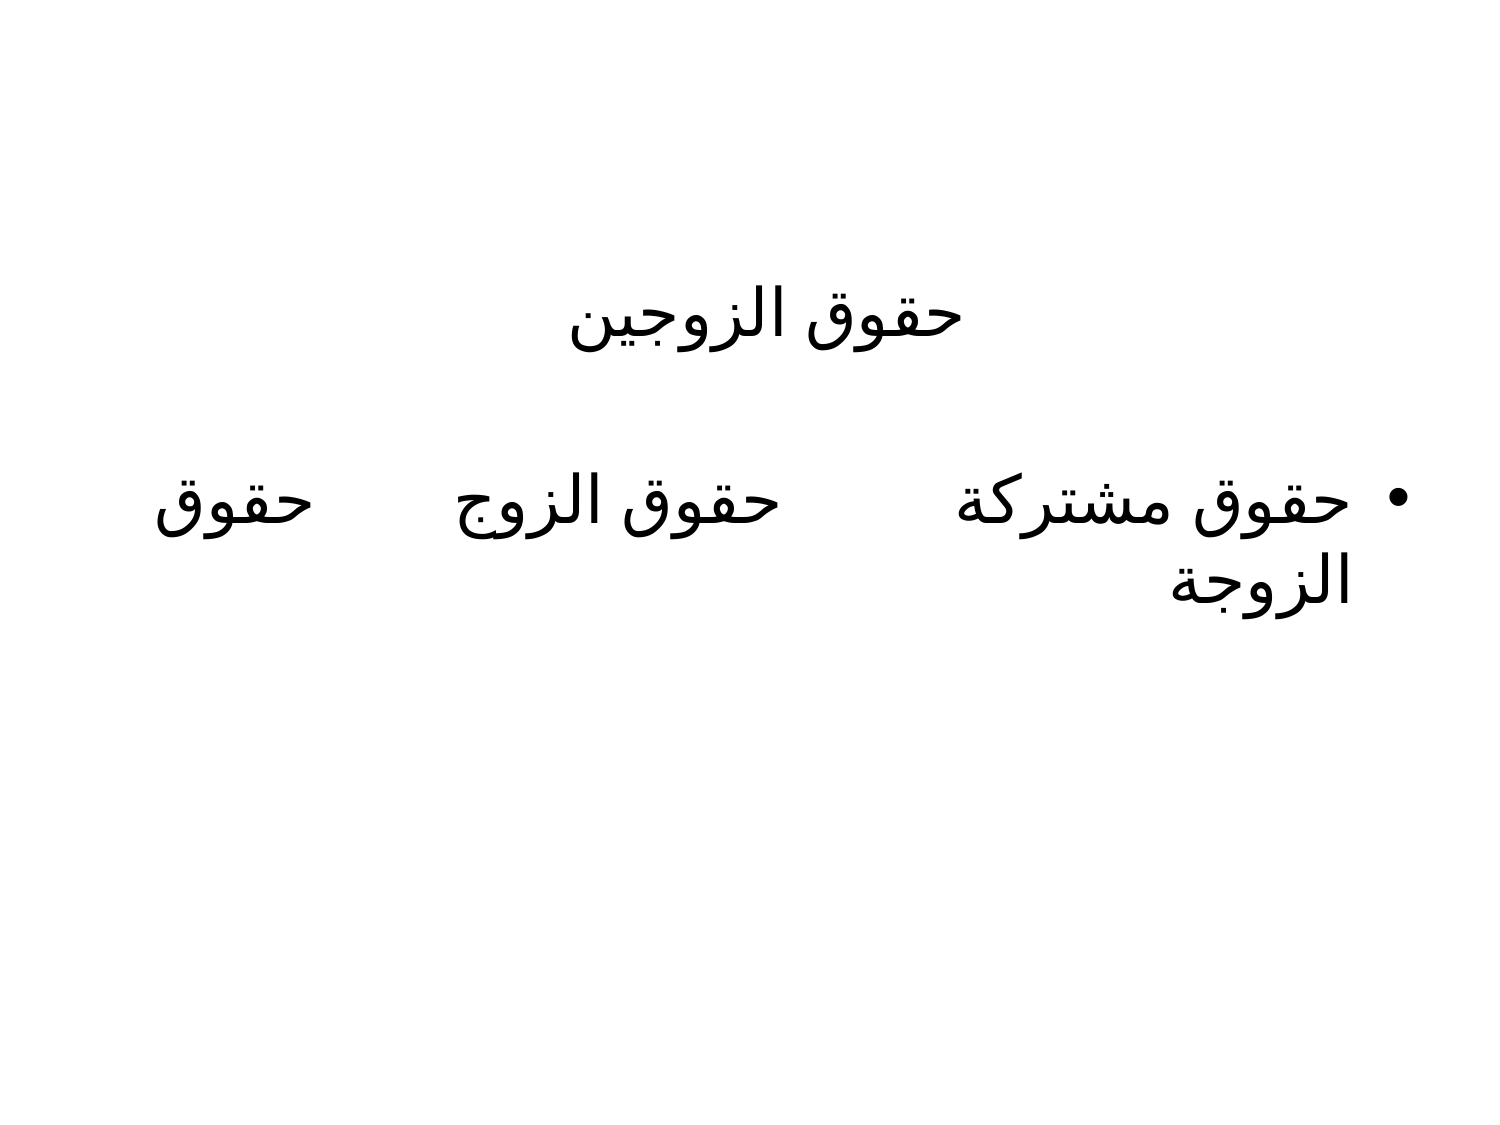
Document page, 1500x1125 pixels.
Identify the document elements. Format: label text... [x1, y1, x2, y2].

list حقوق الزوجين حقوق مشتركة حقوق الزوج حقوق الزوجة [75, 262, 1425, 1005]
